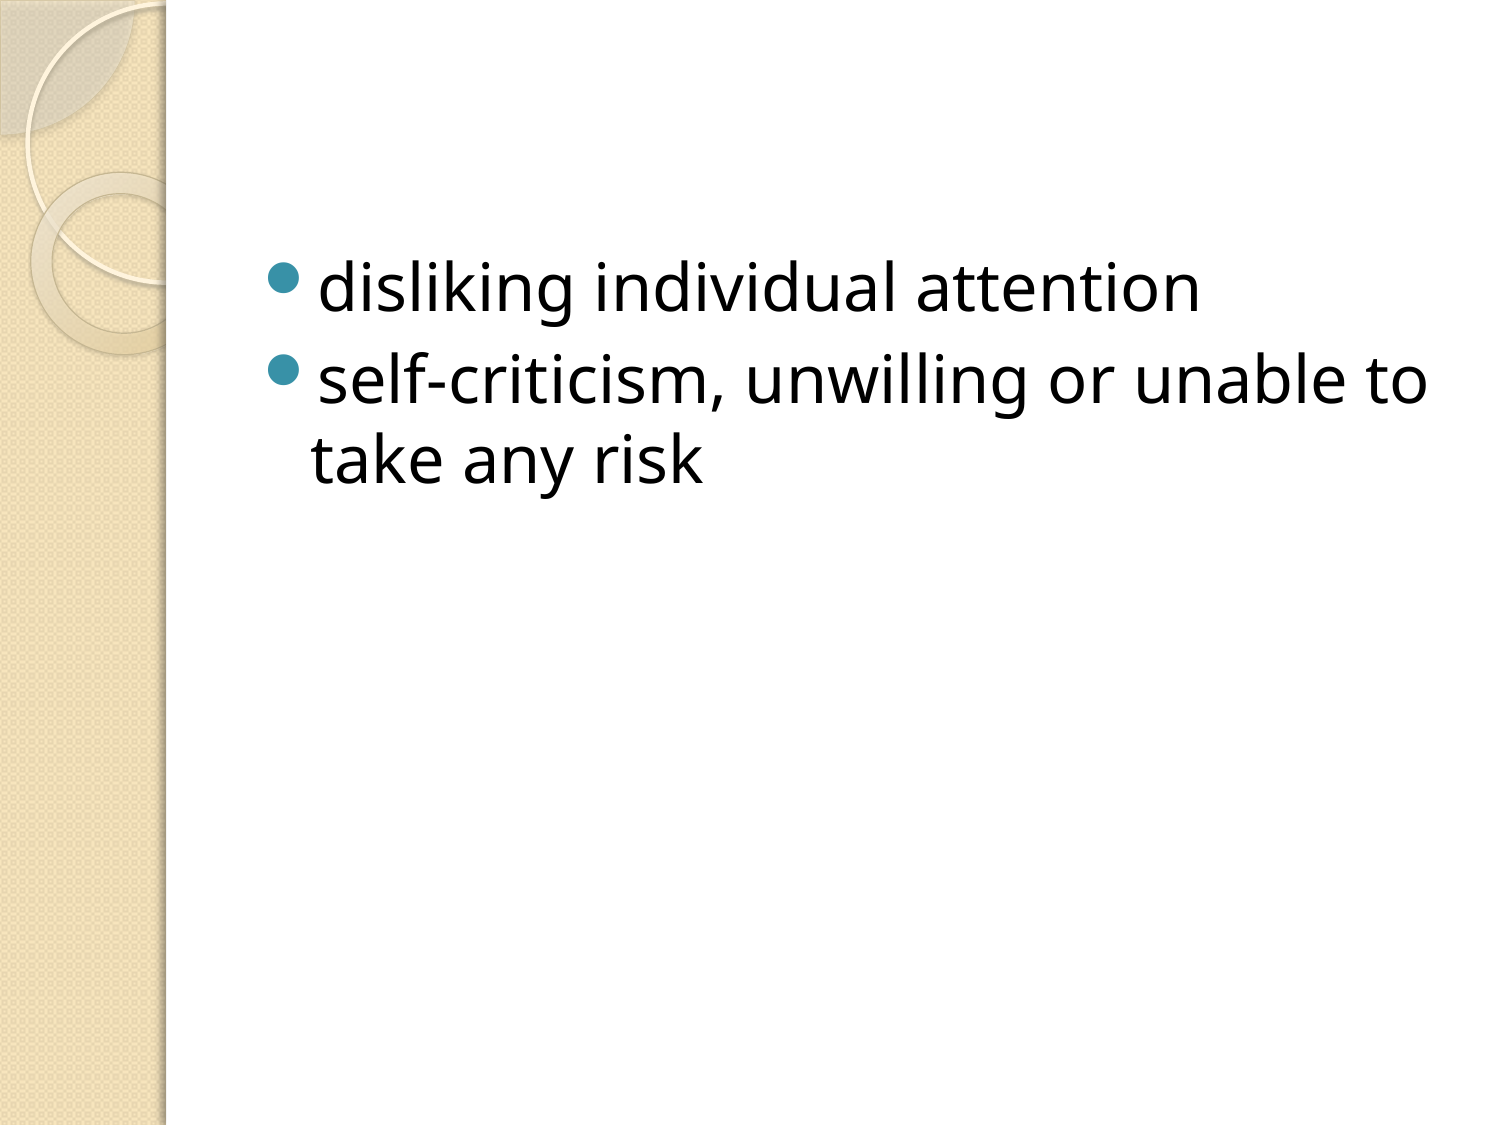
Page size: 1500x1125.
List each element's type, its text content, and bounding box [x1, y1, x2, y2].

list disliking individual attention self-criticism, unwilling or unable to take any risk [235, 237, 1466, 1025]
